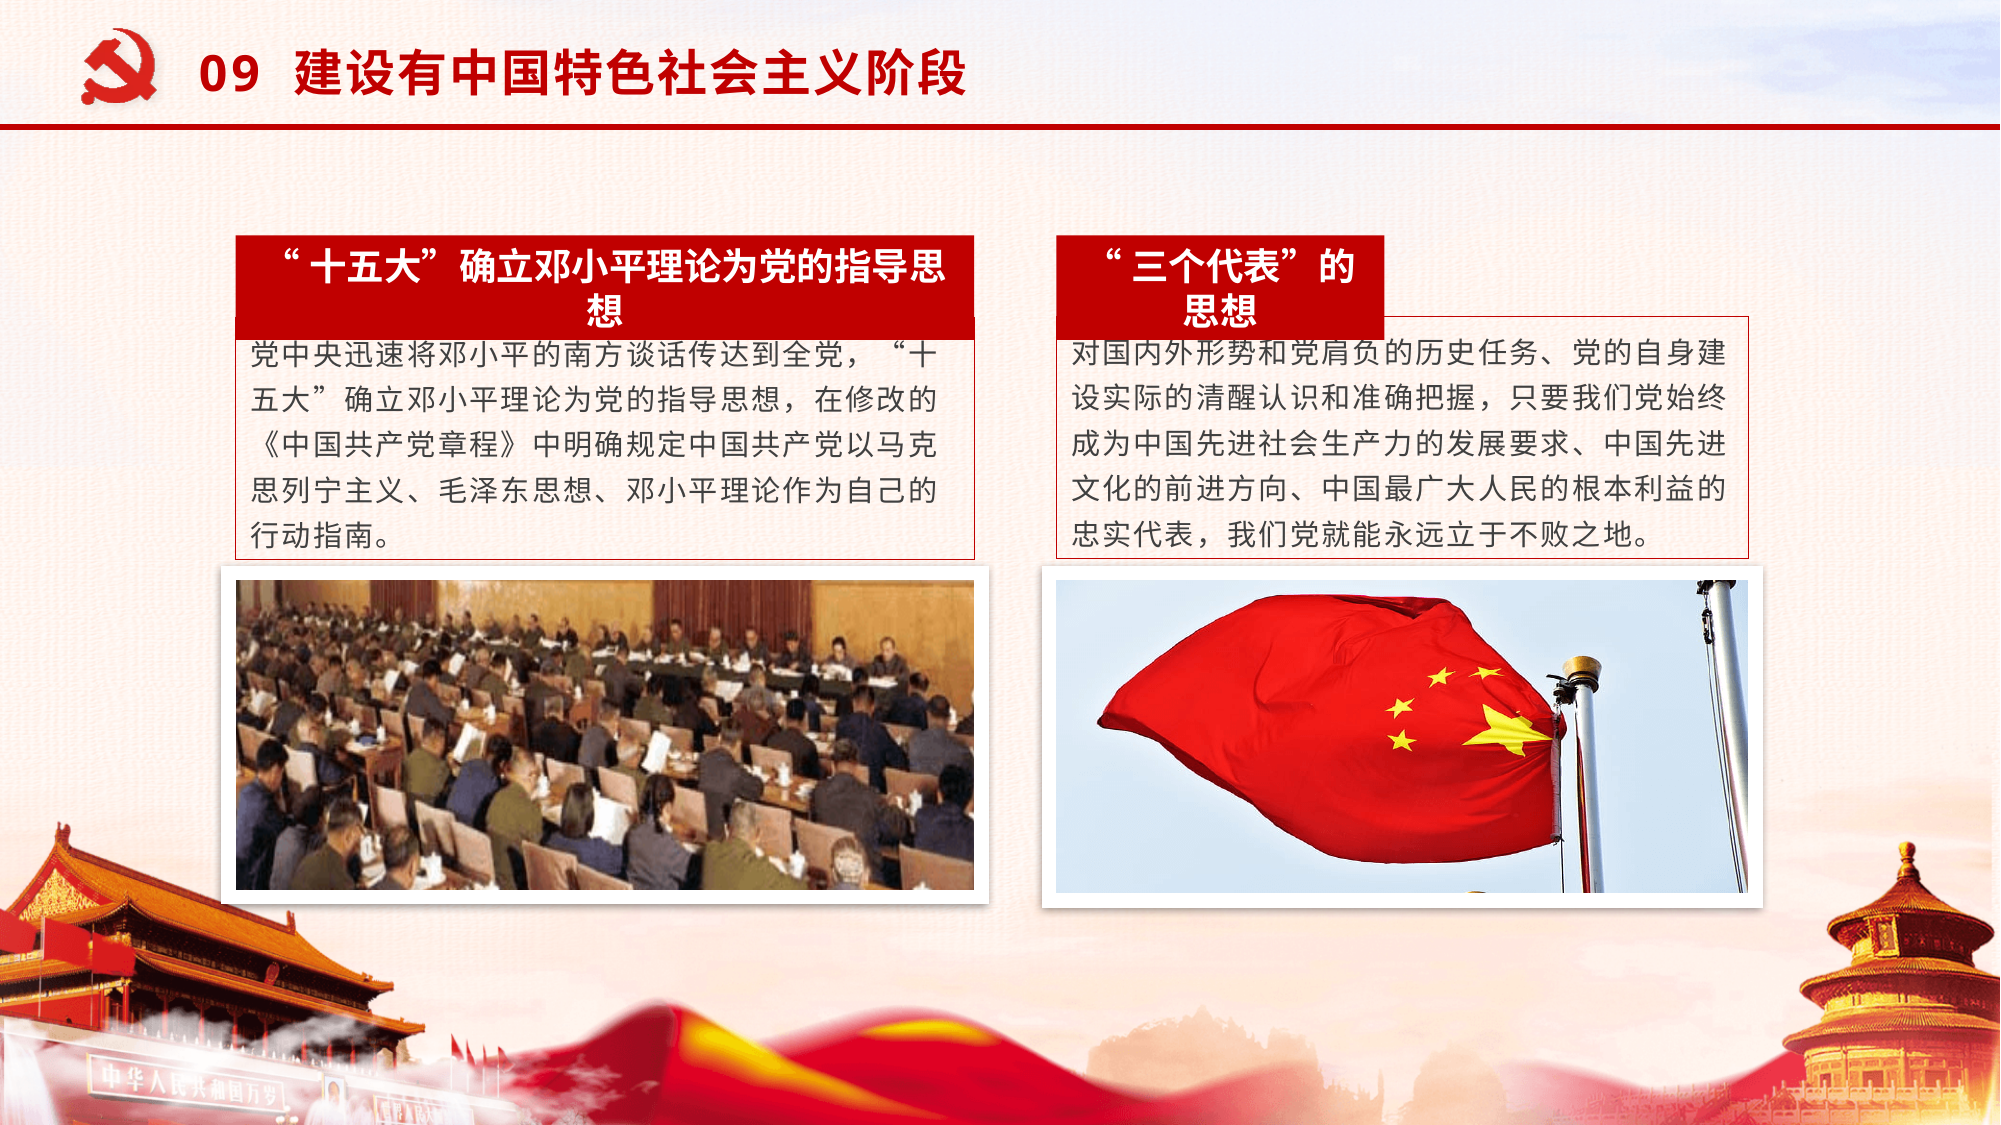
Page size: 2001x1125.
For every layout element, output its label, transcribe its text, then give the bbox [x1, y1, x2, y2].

text_box “十五大”确立邓小平理论为党的指导思想 [235, 235, 975, 340]
picture [0, 0, 2000, 124]
text_box 09 建设有中国特色社会主义阶段 [184, 34, 997, 109]
text_box 对国内外形势和党肩负的历史任务、党的自身建设实际的清醒认识和准确把握，只要我们党始终成为中国先进社会生产力的发展要求、中国先进文化的前进方向、中国最广大人民的根本利益的忠实代表，我们党就能永远立于不败之地。 [1056, 316, 1749, 559]
text_box “三个代表”的思想 [1056, 235, 1385, 340]
picture [0, 130, 2000, 1125]
text_box 党中央迅速将邓小平的南方谈话传达到全党，“十五大”确立邓小平理论为党的指导思想，在修改的《中国共产党章程》中明确规定中国共产党以马克思列宁主义、毛泽东思想、邓小平理论作为自己的行动指南。 [235, 340, 975, 560]
